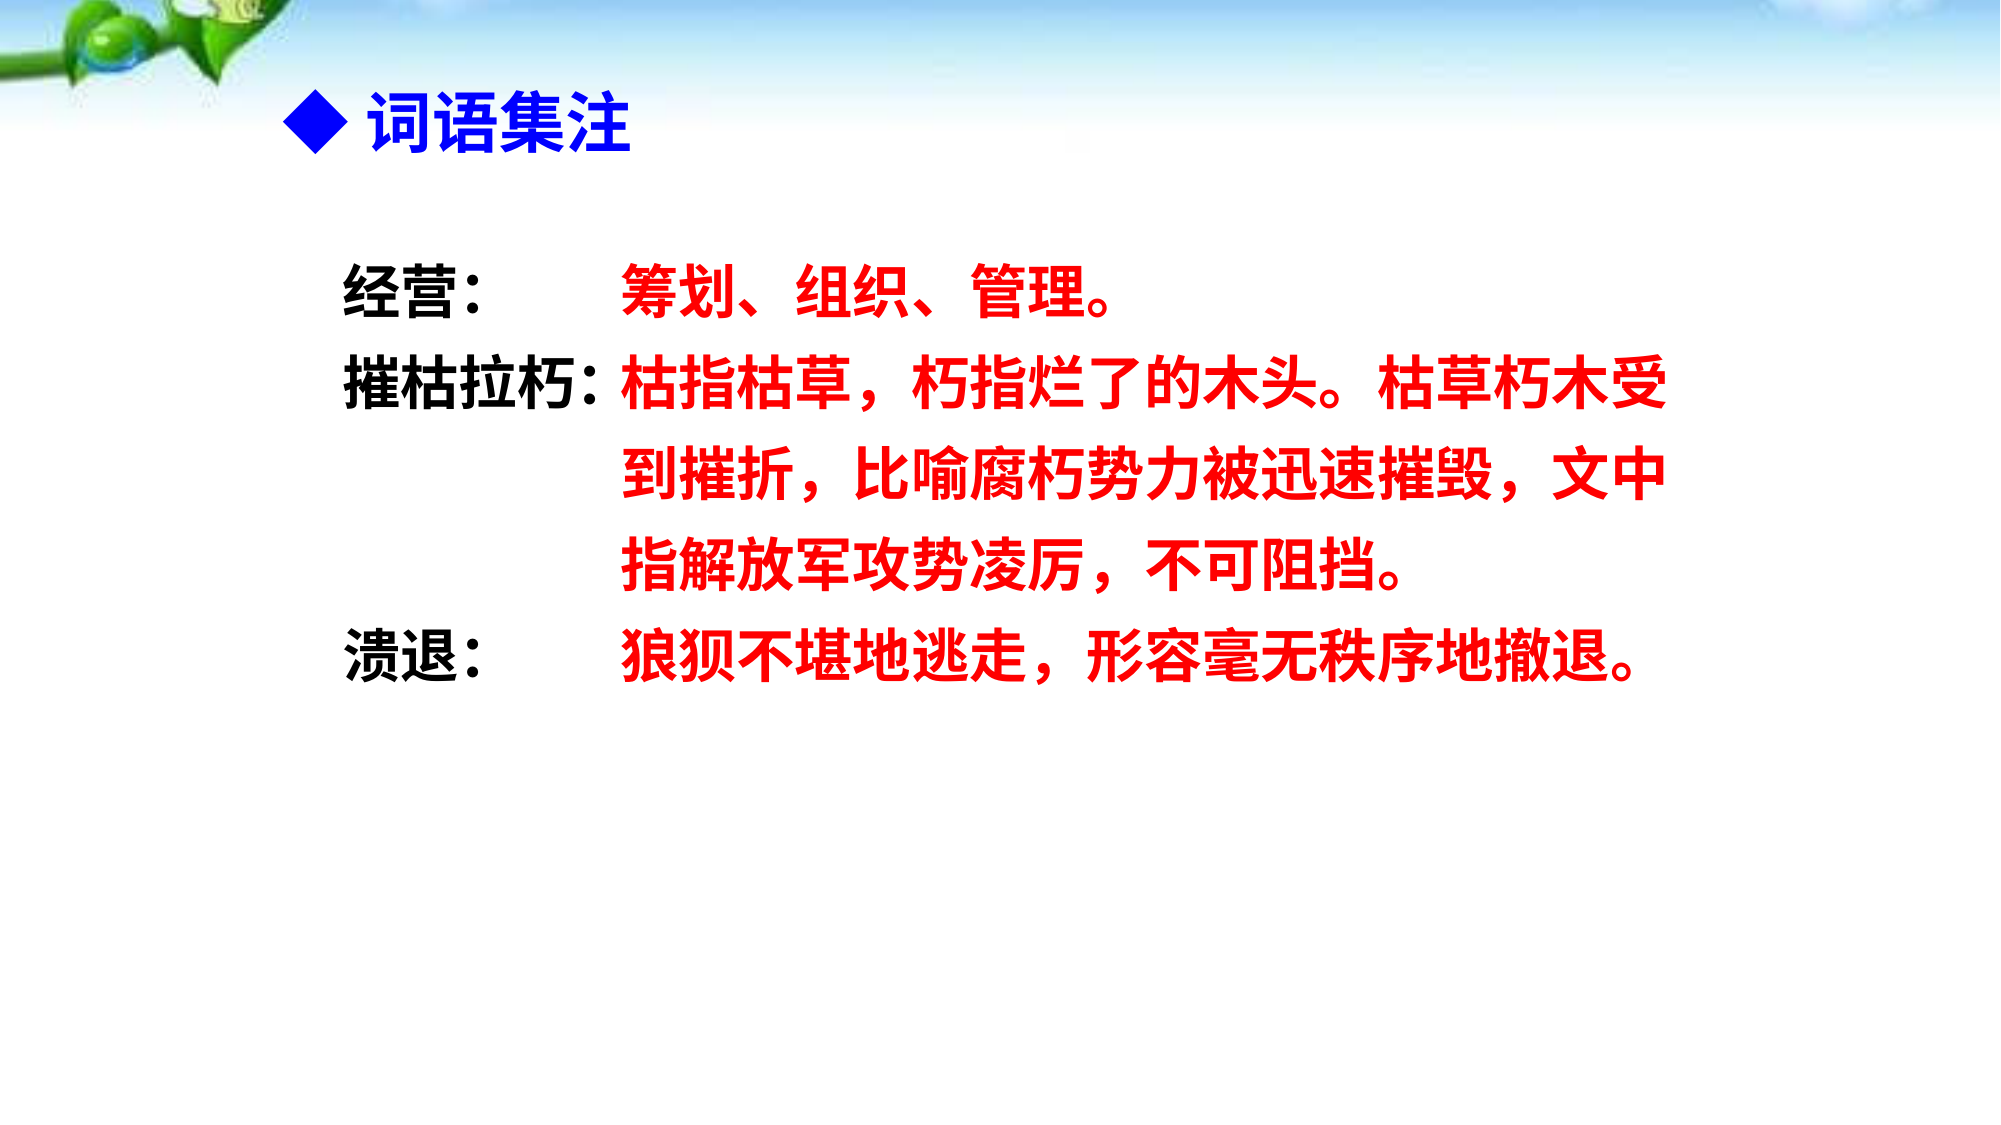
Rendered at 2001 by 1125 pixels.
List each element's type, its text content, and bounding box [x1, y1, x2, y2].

text_box 筹划、组织、管理。 枯指枯草，朽指烂了的木头。枯草朽木受到摧折，比喻腐朽势力被迅速摧毁，文中指解放军攻势凌厉，不可阻挡。 狼狈不堪地逃走，形容毫无秩序地撤退。 [605, 227, 1694, 697]
text_box ◆词语集注 [268, 73, 648, 168]
text_box 经营： 摧枯拉朽： 溃退： [327, 227, 605, 697]
picture [0, 0, 2001, 1125]
